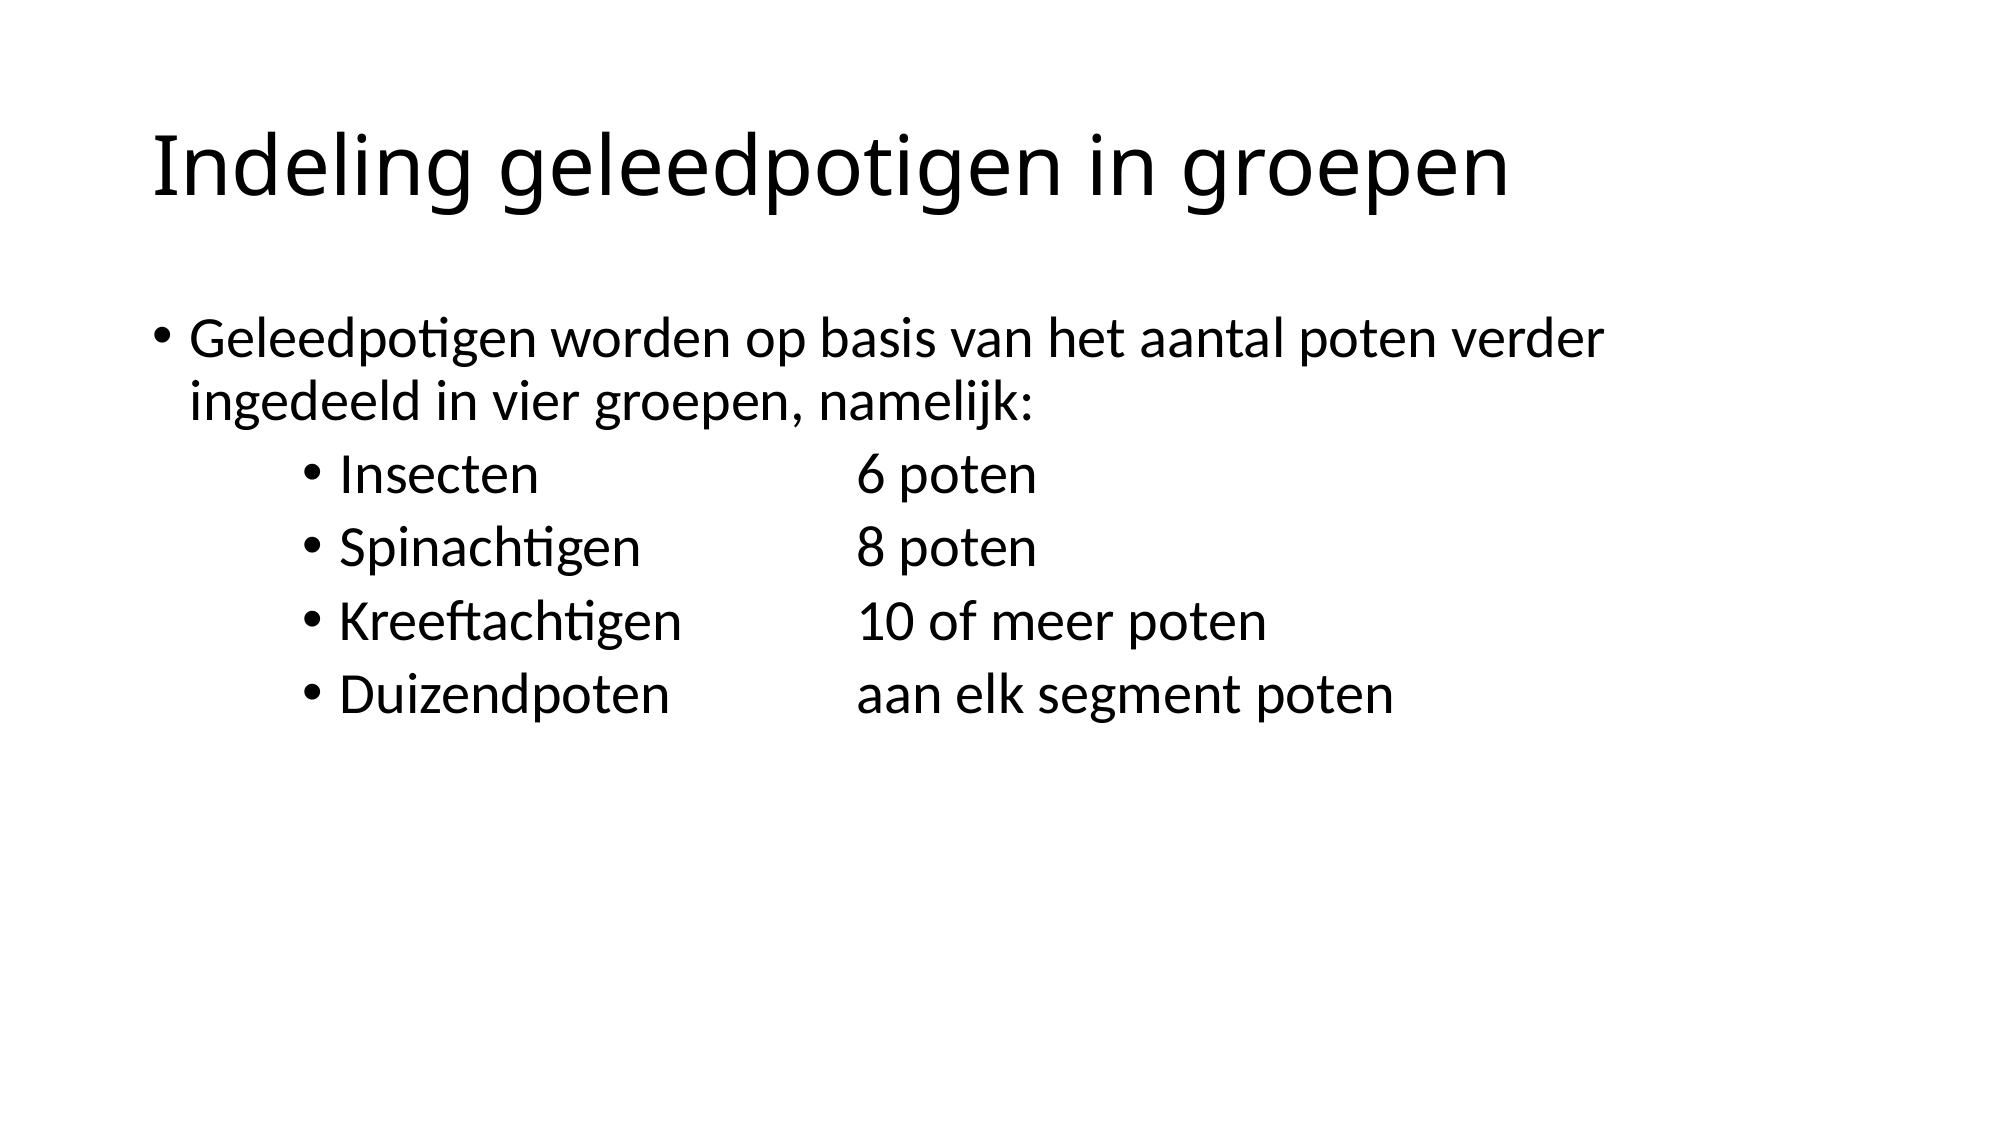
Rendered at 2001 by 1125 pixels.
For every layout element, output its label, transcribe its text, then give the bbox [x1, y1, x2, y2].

title Indeling geleedpotigen in groepen [137, 59, 1863, 278]
list Geleedpotigen worden op basis van het aantal poten verder ingedeeld in vier groepen, namelijk: Insecten 6 poten Spinachtigen 8 poten Kreeftachtigen 10 of meer poten Duizendpoten aan elk segment poten [137, 299, 1863, 1014]
